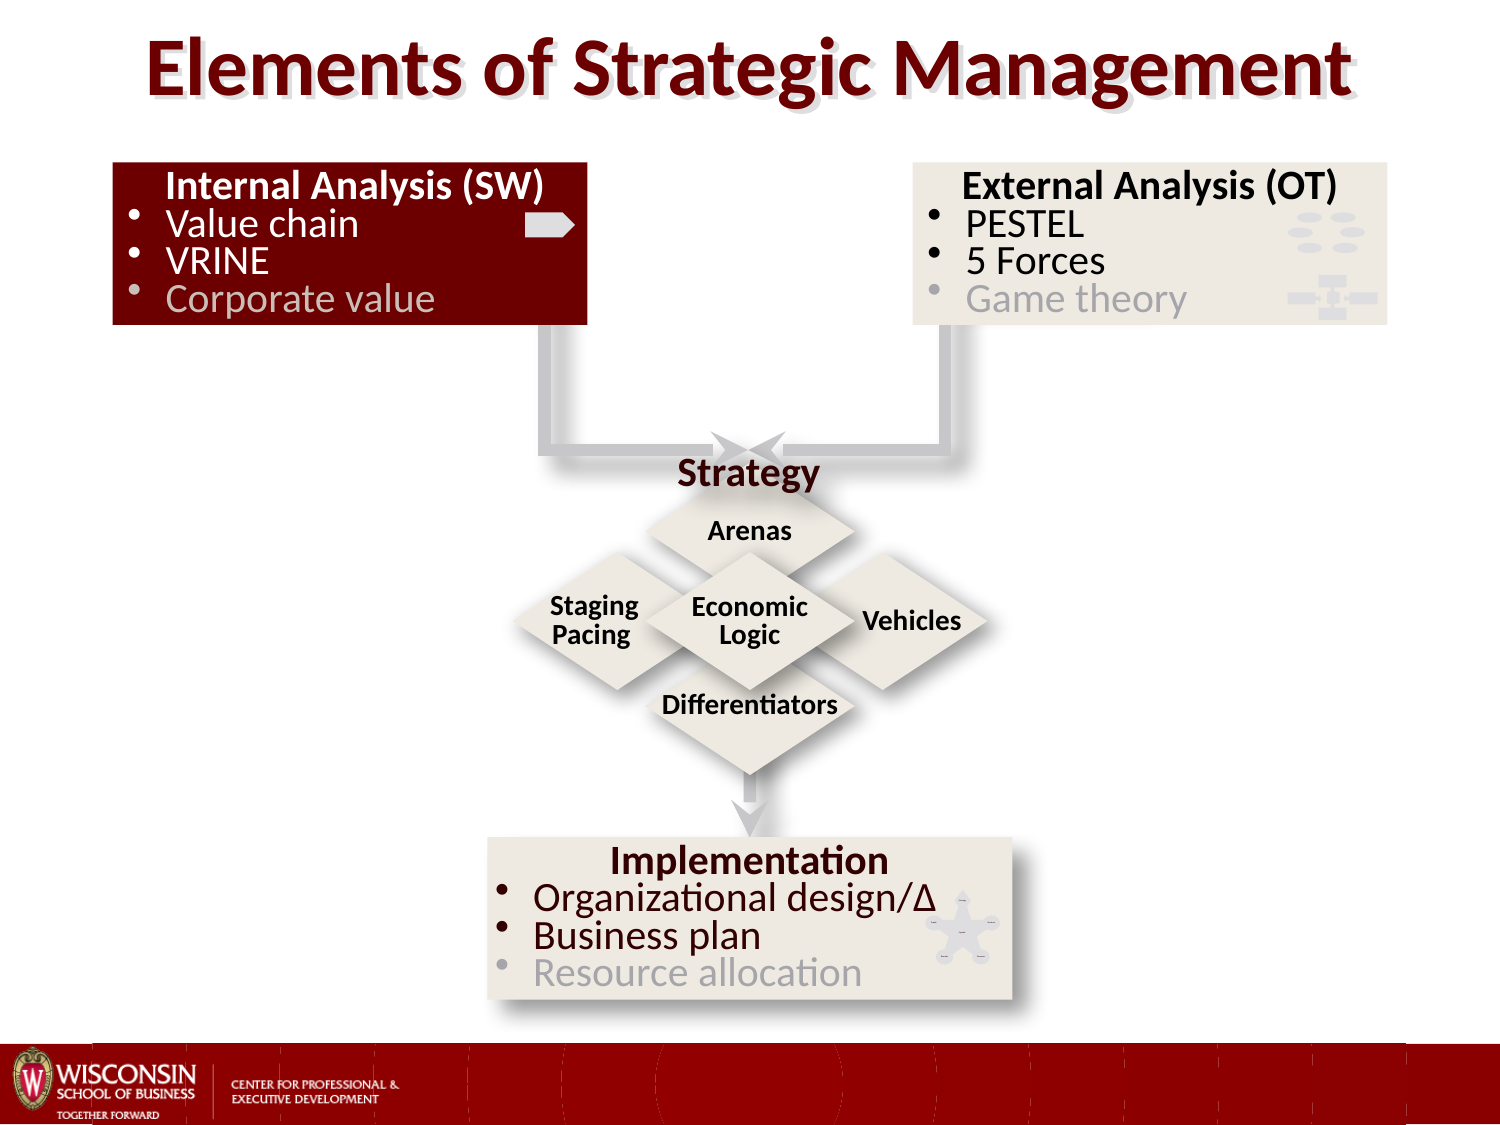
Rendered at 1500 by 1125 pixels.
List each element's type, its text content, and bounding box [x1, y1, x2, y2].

text_box Implementation Organizational design/∆ Business plan Resource allocation [487, 837, 1013, 1000]
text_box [512, 462, 988, 776]
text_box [463, 165, 627, 573]
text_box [863, 171, 1027, 566]
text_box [912, 162, 1388, 326]
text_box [112, 162, 588, 326]
picture [12, 1046, 400, 1120]
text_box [924, 889, 1001, 965]
title Elements of Strategic Management [0, 50, 1500, 118]
text_box Strategy [650, 449, 838, 460]
